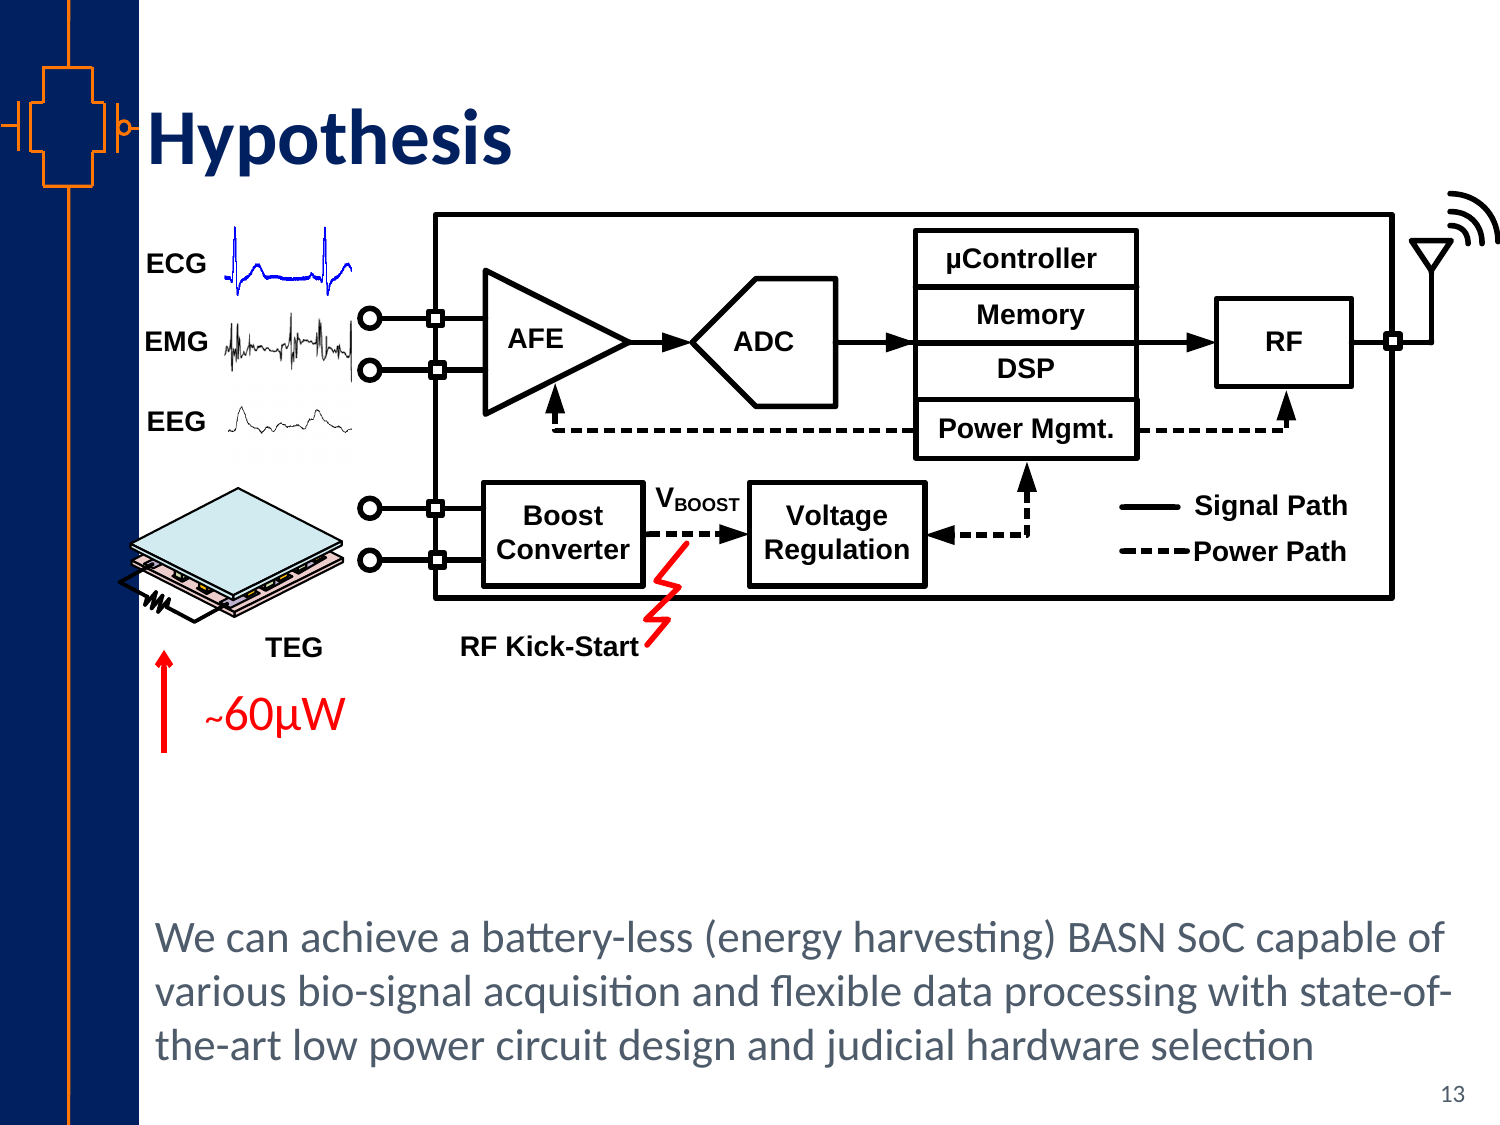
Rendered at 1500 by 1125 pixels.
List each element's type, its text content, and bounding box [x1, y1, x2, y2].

title Hypothesis [132, 0, 1500, 188]
picture [115, 188, 1500, 669]
slide_number 13 [1425, 1062, 1488, 1123]
text_box ~60µW [189, 680, 361, 749]
text_box We can achieve a battery-less (energy harvesting) BASN SoC capable of various bio-signal acquisition and flexible data processing with state-of-the-art low power circuit design and judicial hardware selection [139, 899, 1500, 1125]
